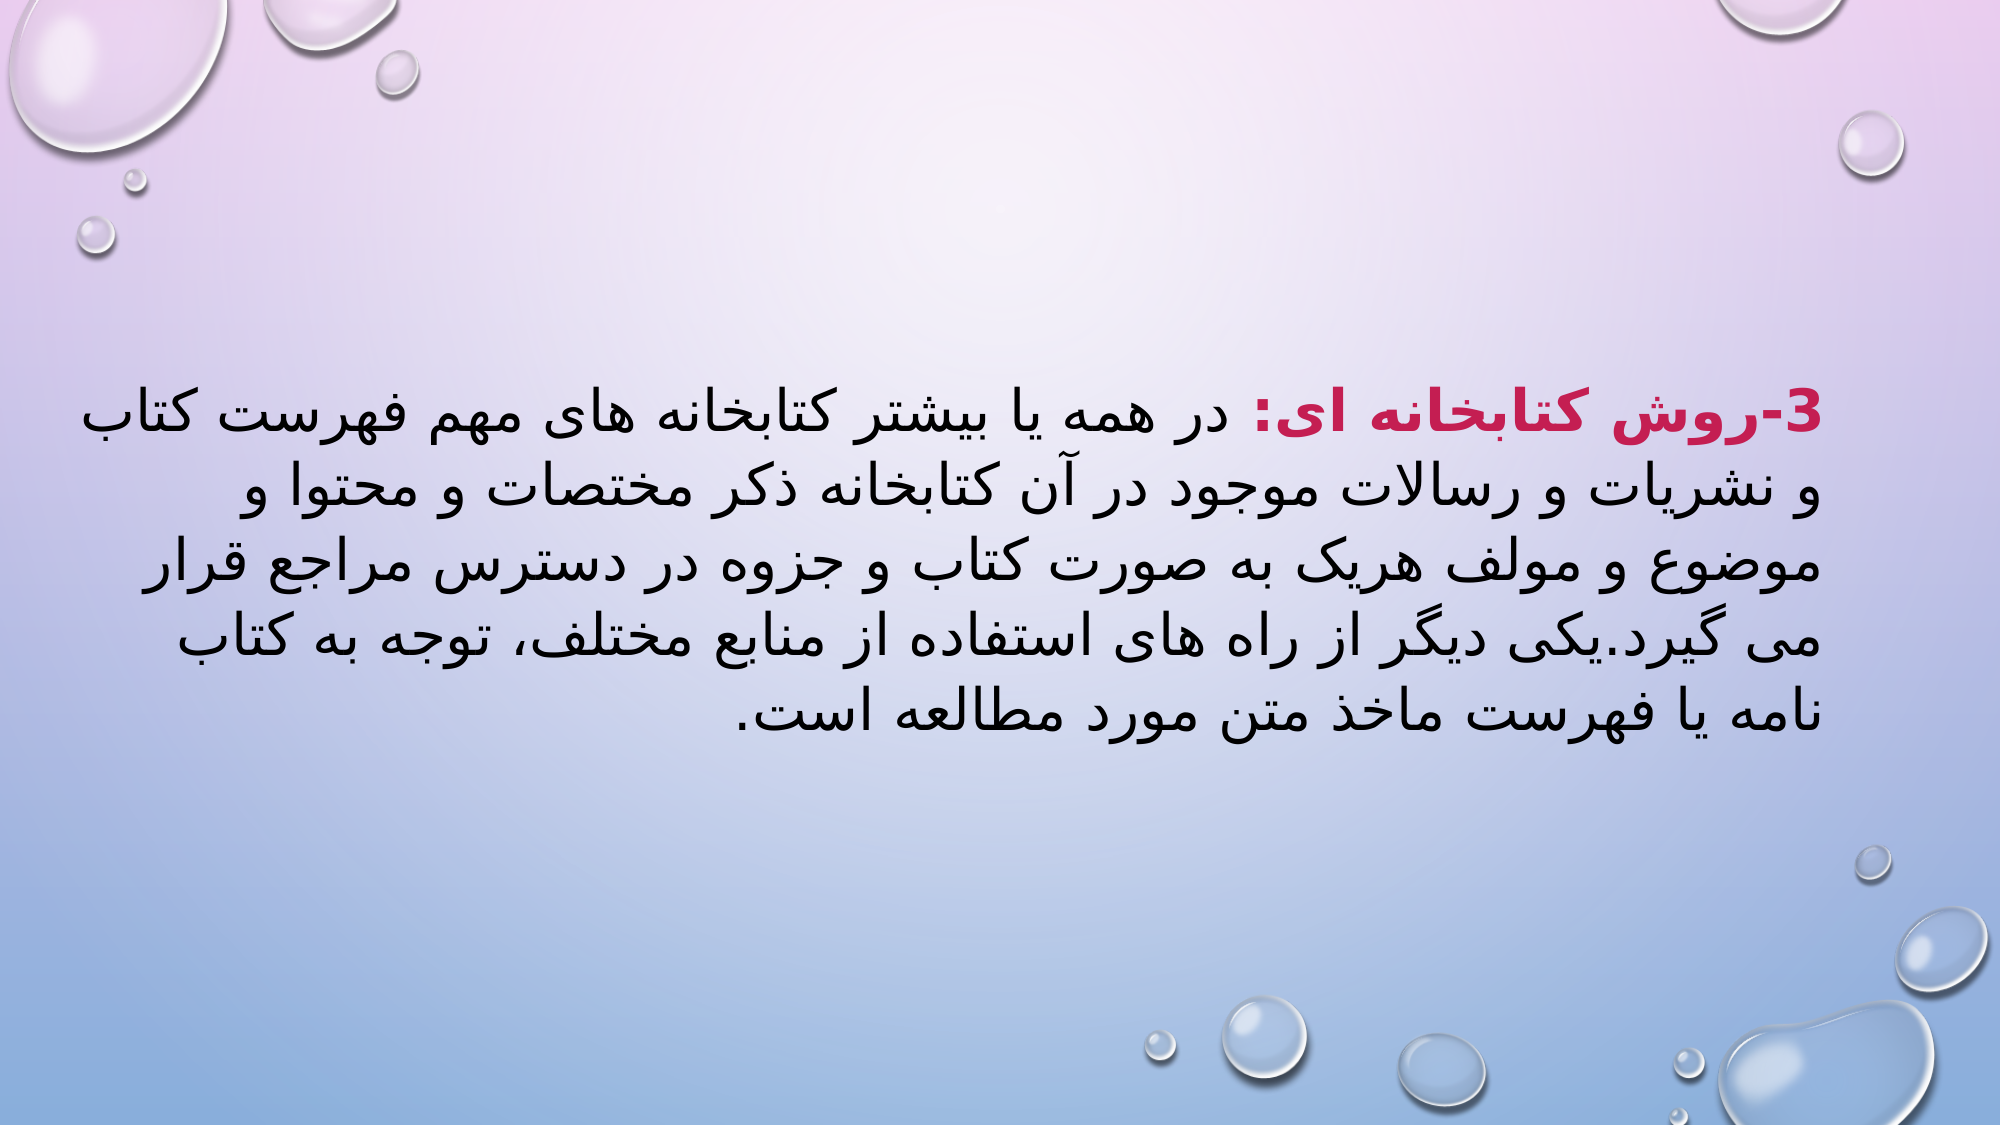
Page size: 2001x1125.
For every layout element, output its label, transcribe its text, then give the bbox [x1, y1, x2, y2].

text_box 3-روش کتابخانه ای: در همه یا بیشتر کتابخانه های مهم فهرست کتاب و نشریات و رسالات موجود در آن کتابخانه ذکر مختصات و محتوا و موضوع و مولف هریک به صورت کتاب و جزوه در دسترس مراجع قرار می گیرد.یکی دیگر از راه های استفاده از منابع مختلف، توجه به کتاب نامه یا فهرست ماخذ متن مورد مطالعه است. [61, 360, 1840, 750]
picture [0, 0, 2000, 1125]
